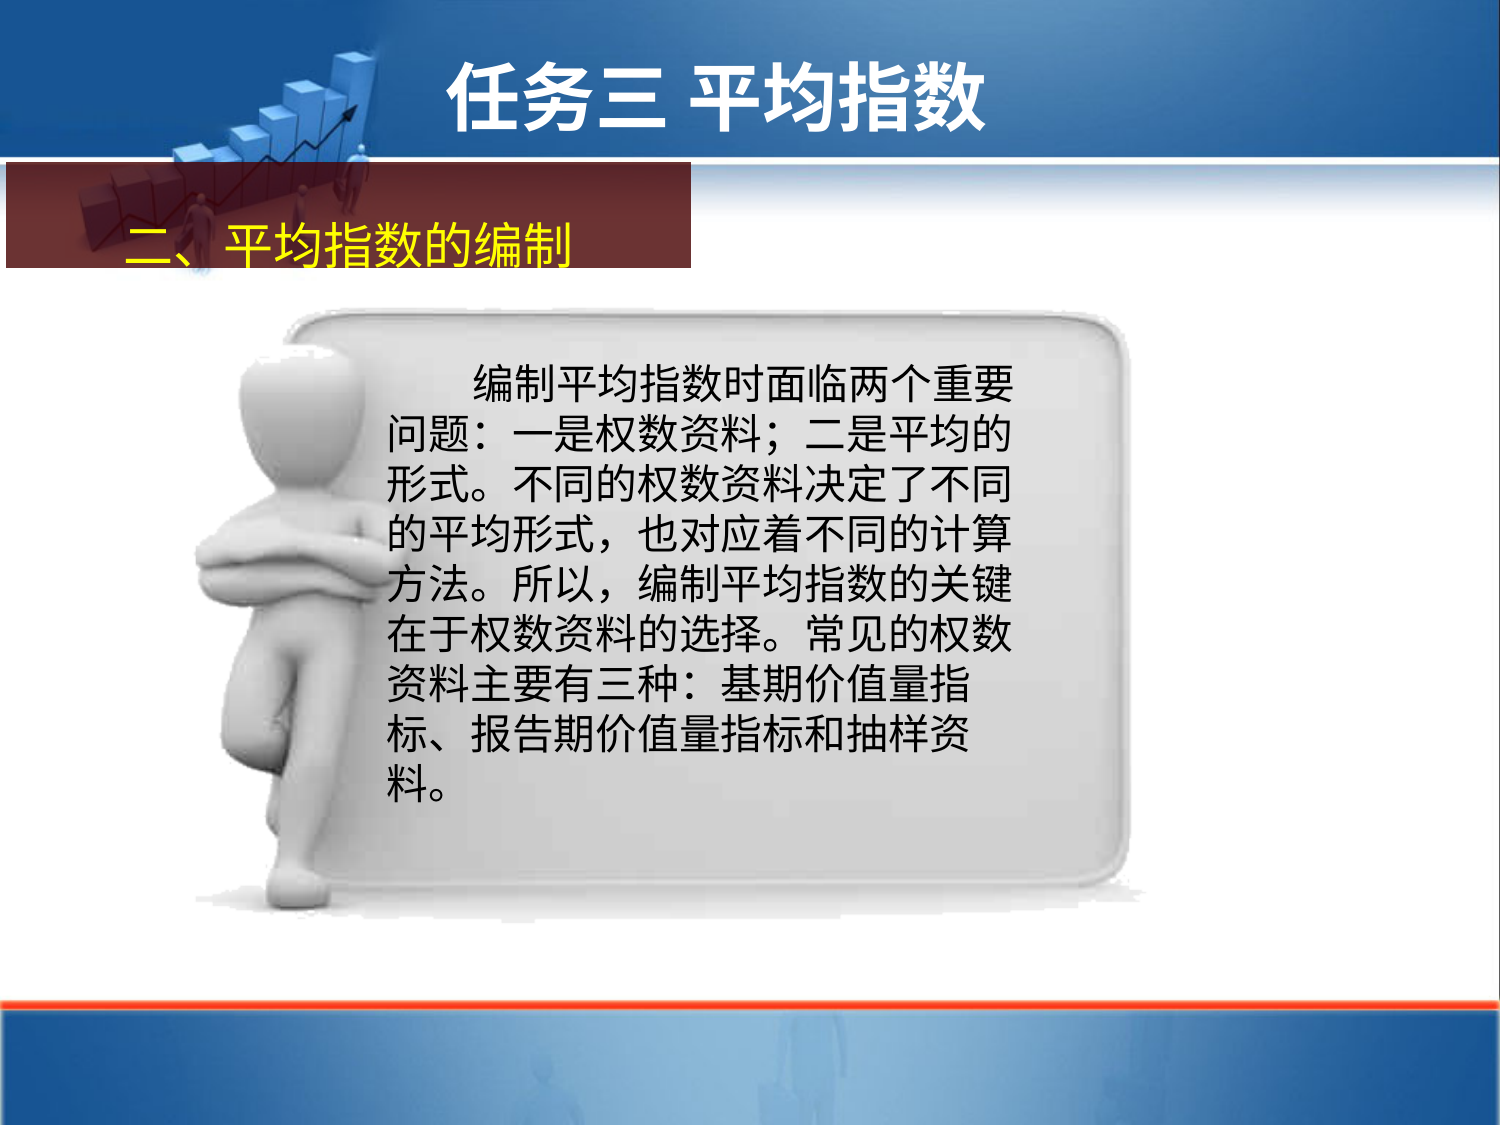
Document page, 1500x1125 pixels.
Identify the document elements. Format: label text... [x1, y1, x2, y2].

picture [0, 0, 1500, 1125]
text_box 任务三 平均指数 [395, 42, 1500, 148]
text_box 二、平均指数的编制 [6, 162, 691, 268]
